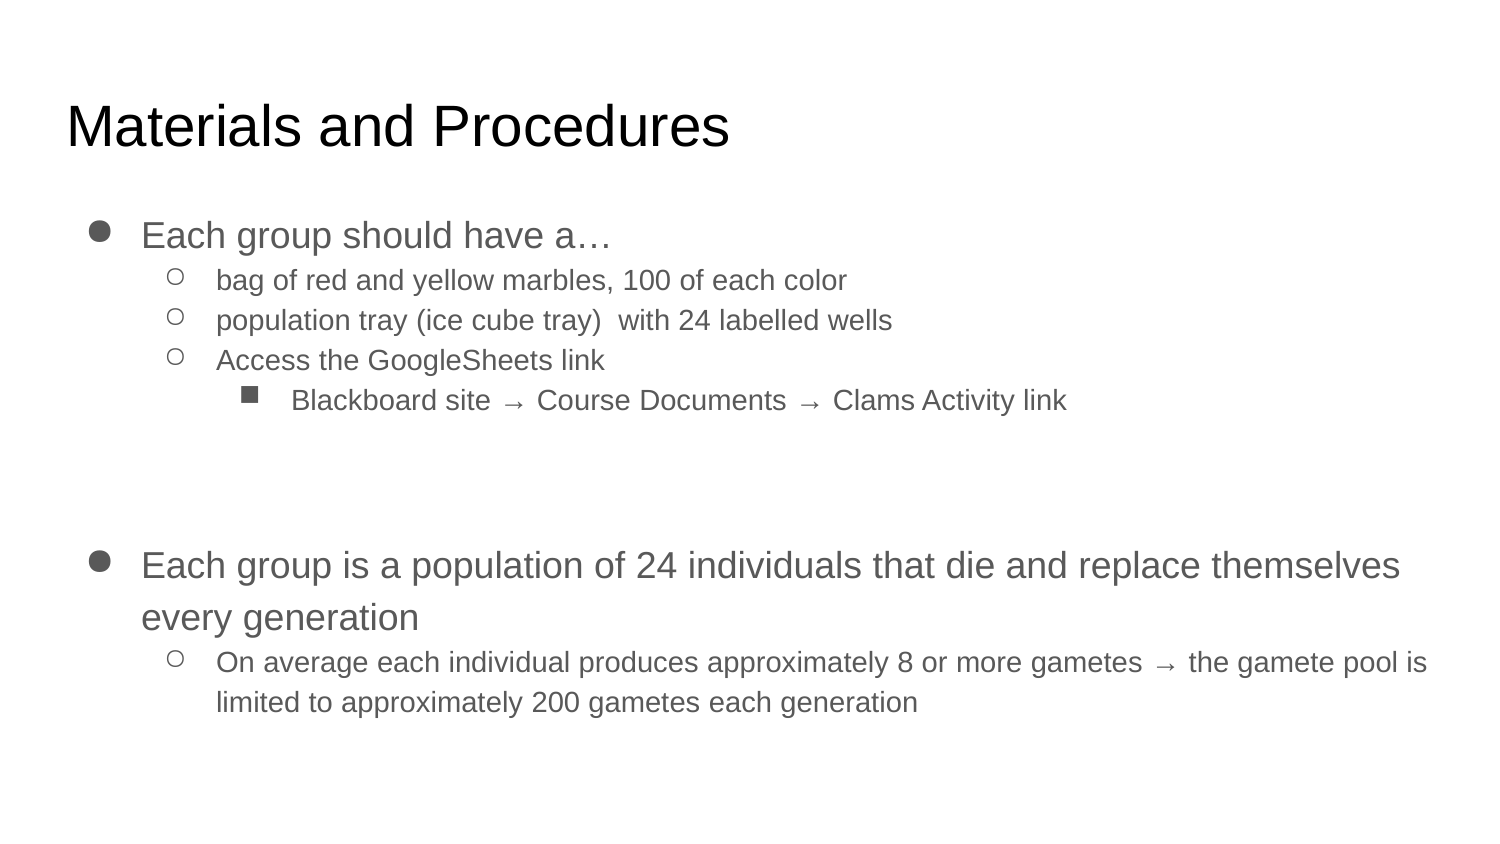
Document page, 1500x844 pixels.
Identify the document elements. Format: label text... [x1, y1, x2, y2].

list Each group should have a… bag of red and yellow marbles, 100 of each color population tray (ice cube tray) with 24 labelled wells Access the GoogleSheets link Blackboard site → Course Documents → Clams Activity link Each group is a population of 24 individuals that die and replace themselves every generation On average each individual produces approximately 8 or more gametes → the gamete pool is limited to approximately 200 gametes each generation [51, 189, 1449, 750]
title Materials and Procedures [51, 72, 1449, 167]
